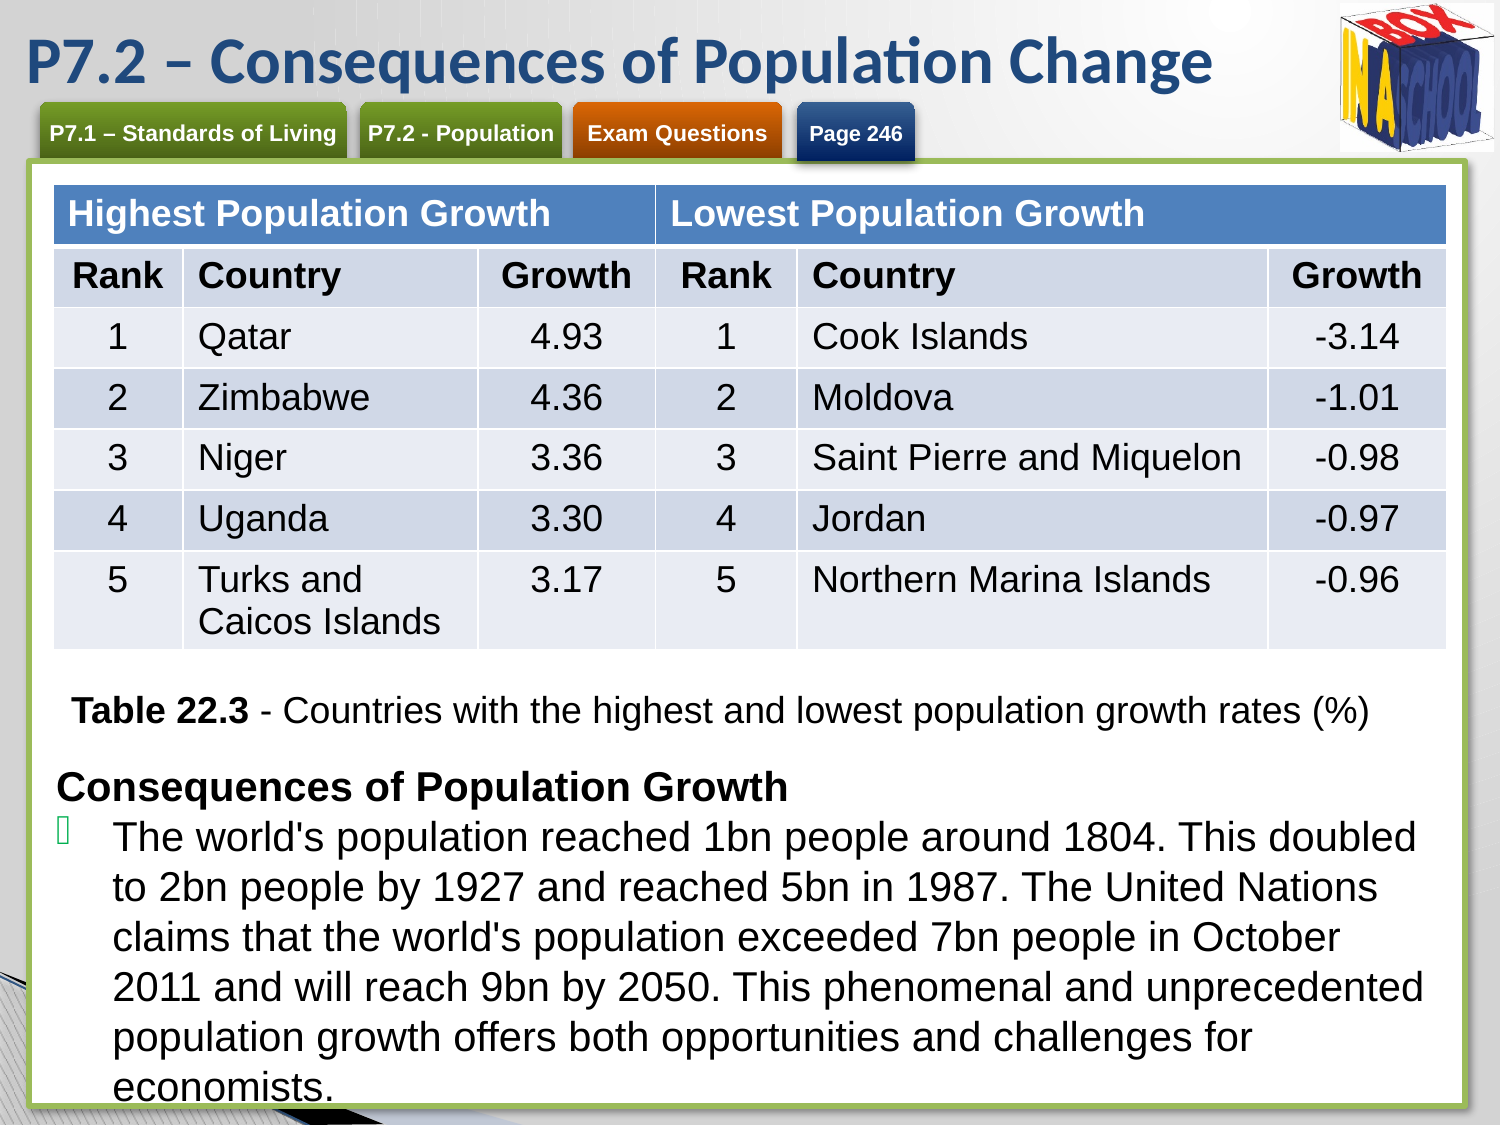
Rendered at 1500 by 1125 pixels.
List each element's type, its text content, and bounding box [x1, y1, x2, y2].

table_cell Northern Marina Islands [798, 552, 1267, 649]
table_cell 4 [54, 491, 182, 550]
table_cell Saint Pierre and Miquelon [798, 430, 1267, 489]
table_cell -0.97 [1269, 491, 1446, 550]
table_cell Zimbabwe [184, 369, 477, 428]
table_cell 3.36 [479, 430, 655, 489]
table_cell Rank [54, 249, 182, 307]
table_cell 3.17 [479, 552, 655, 649]
table_cell 3.30 [479, 491, 655, 550]
table_cell 2 [54, 369, 182, 428]
table_cell -0.98 [1269, 430, 1446, 489]
table_cell Rank [656, 249, 796, 307]
table_cell -0.96 [1269, 552, 1446, 649]
table_cell Country [798, 249, 1267, 307]
table_cell Growth [479, 249, 655, 307]
table_cell 5 [54, 552, 182, 649]
table_cell Uganda [184, 491, 477, 550]
table_header Lowest Population Growth [656, 185, 1446, 244]
table_cell 2 [656, 369, 796, 428]
text_box Consequences of Population Growth The world's population reached 1bn people around 1804. This doubled to 2bn people by 1927 and reached 5bn in 1987. The United Nations claims that the world's population exceeded 7bn people in October 2011 and will reach 9bn by 2050. This phenomenal and unprecedented population growth offers both opportunities and challenges for economists. [41, 752, 1447, 1118]
table_cell 3 [54, 430, 182, 489]
table_cell Country [184, 249, 477, 307]
title P7.2 – Consequences of Population Change [11, 11, 1294, 102]
table_cell Qatar [184, 308, 477, 367]
table_cell -3.14 [1269, 308, 1446, 367]
table_cell Cook Islands [798, 308, 1267, 367]
table_cell 1 [54, 308, 182, 367]
table_cell 3 [656, 430, 796, 489]
table_cell 4.36 [479, 369, 655, 428]
table_cell 1 [656, 308, 796, 367]
table_cell 5 [656, 552, 796, 649]
text_box Page 246 [797, 101, 916, 162]
picture [1340, 3, 1495, 152]
picture [289, 1118, 303, 1125]
table_header Highest Population Growth [54, 185, 655, 244]
table_cell Jordan [798, 491, 1267, 550]
table_cell Growth [1269, 249, 1446, 307]
text_box Table 22.3 - Countries with the highest and lowest population growth rates (%) [53, 679, 1457, 739]
table_cell Moldova [798, 369, 1267, 428]
table_cell Niger [184, 430, 477, 489]
table_cell -1.01 [1269, 369, 1446, 428]
table_cell 4 [656, 491, 796, 550]
table_cell Turks and Caicos Islands [184, 552, 477, 649]
table_cell 4.93 [479, 308, 655, 367]
